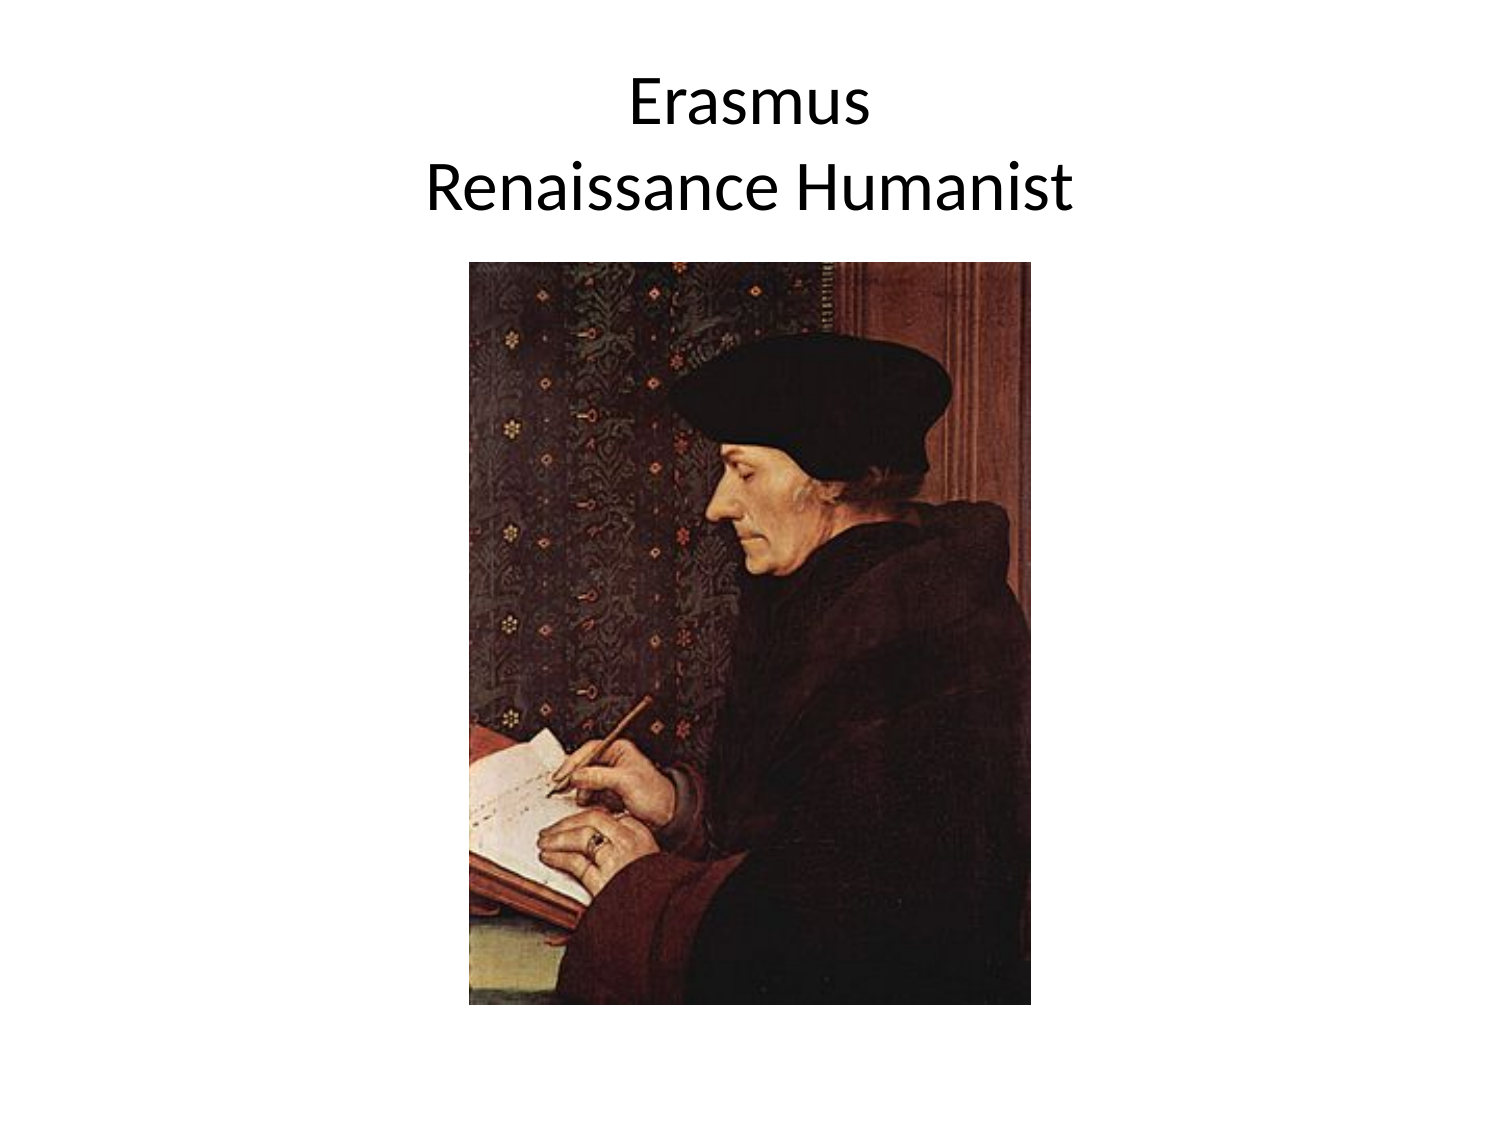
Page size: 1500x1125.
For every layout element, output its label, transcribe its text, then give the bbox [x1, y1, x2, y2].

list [74, 262, 1426, 1006]
title Erasmus Renaissance Humanist [75, 45, 1425, 233]
